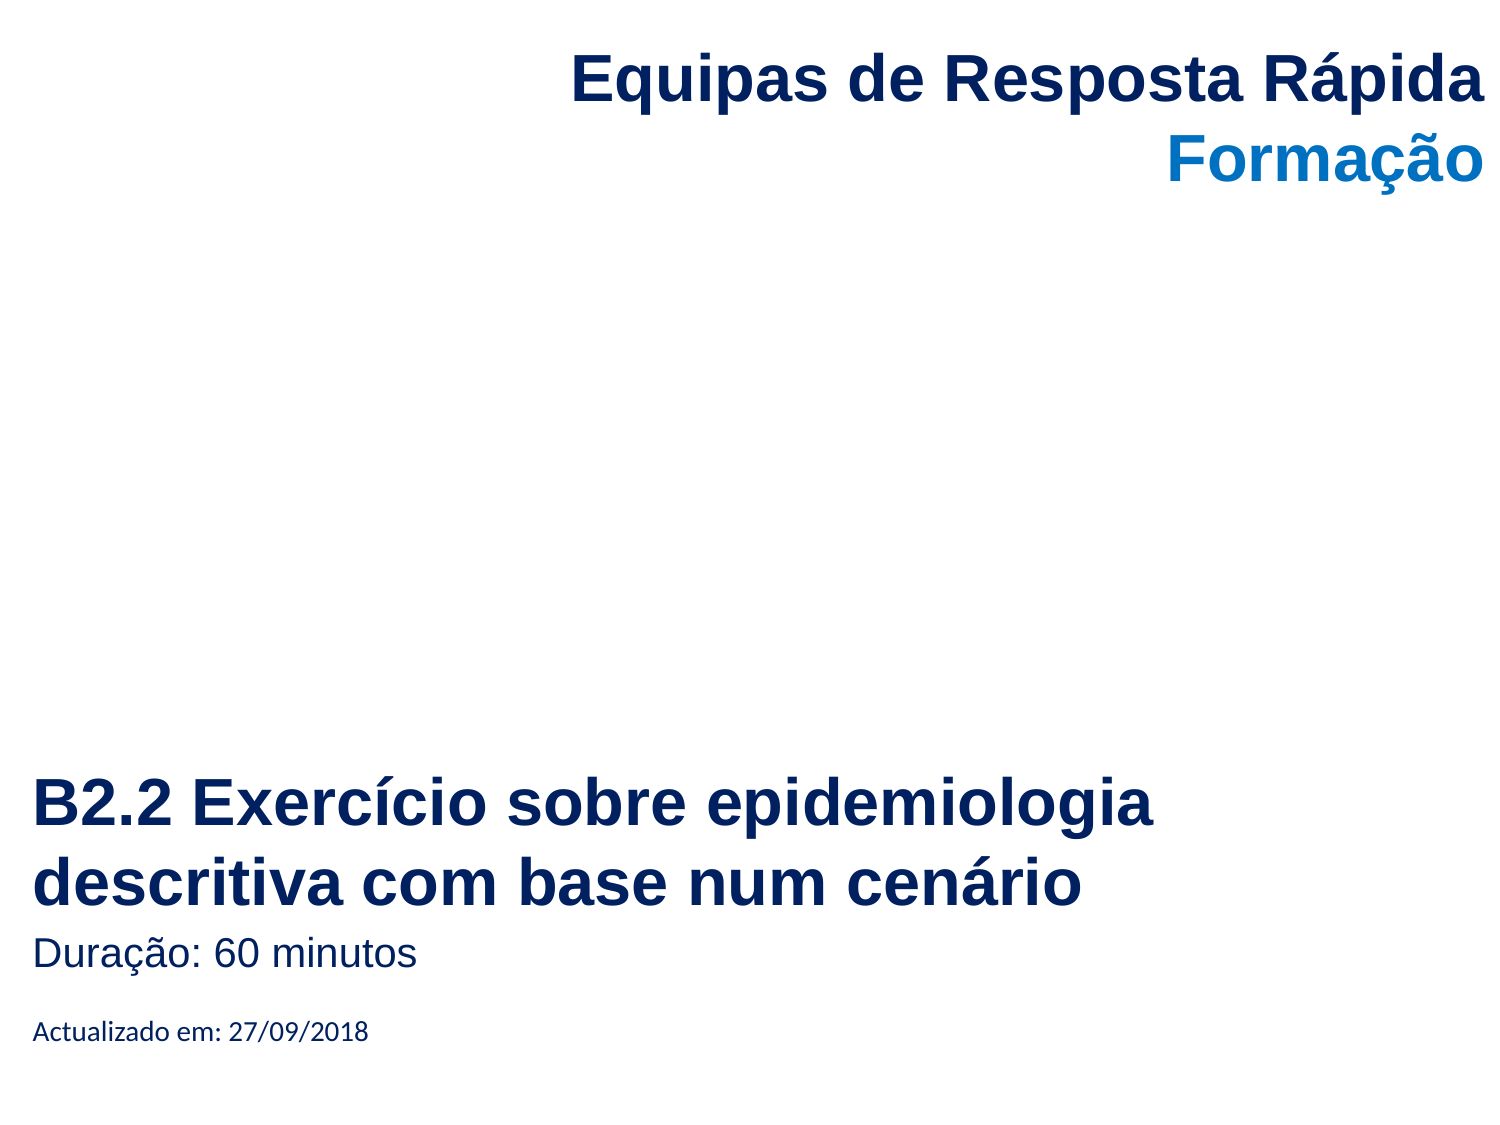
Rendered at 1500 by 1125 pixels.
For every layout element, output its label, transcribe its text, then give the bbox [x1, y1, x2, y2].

subtitle B2.2 Exercício sobre epidemiologia descritiva com base num cenário Actualizado em: 27/09/2018 [17, 751, 1471, 917]
text_box Duração: 60 minutos [17, 918, 479, 1034]
title Equipas de Resposta Rápida Formação [225, 0, 1500, 236]
